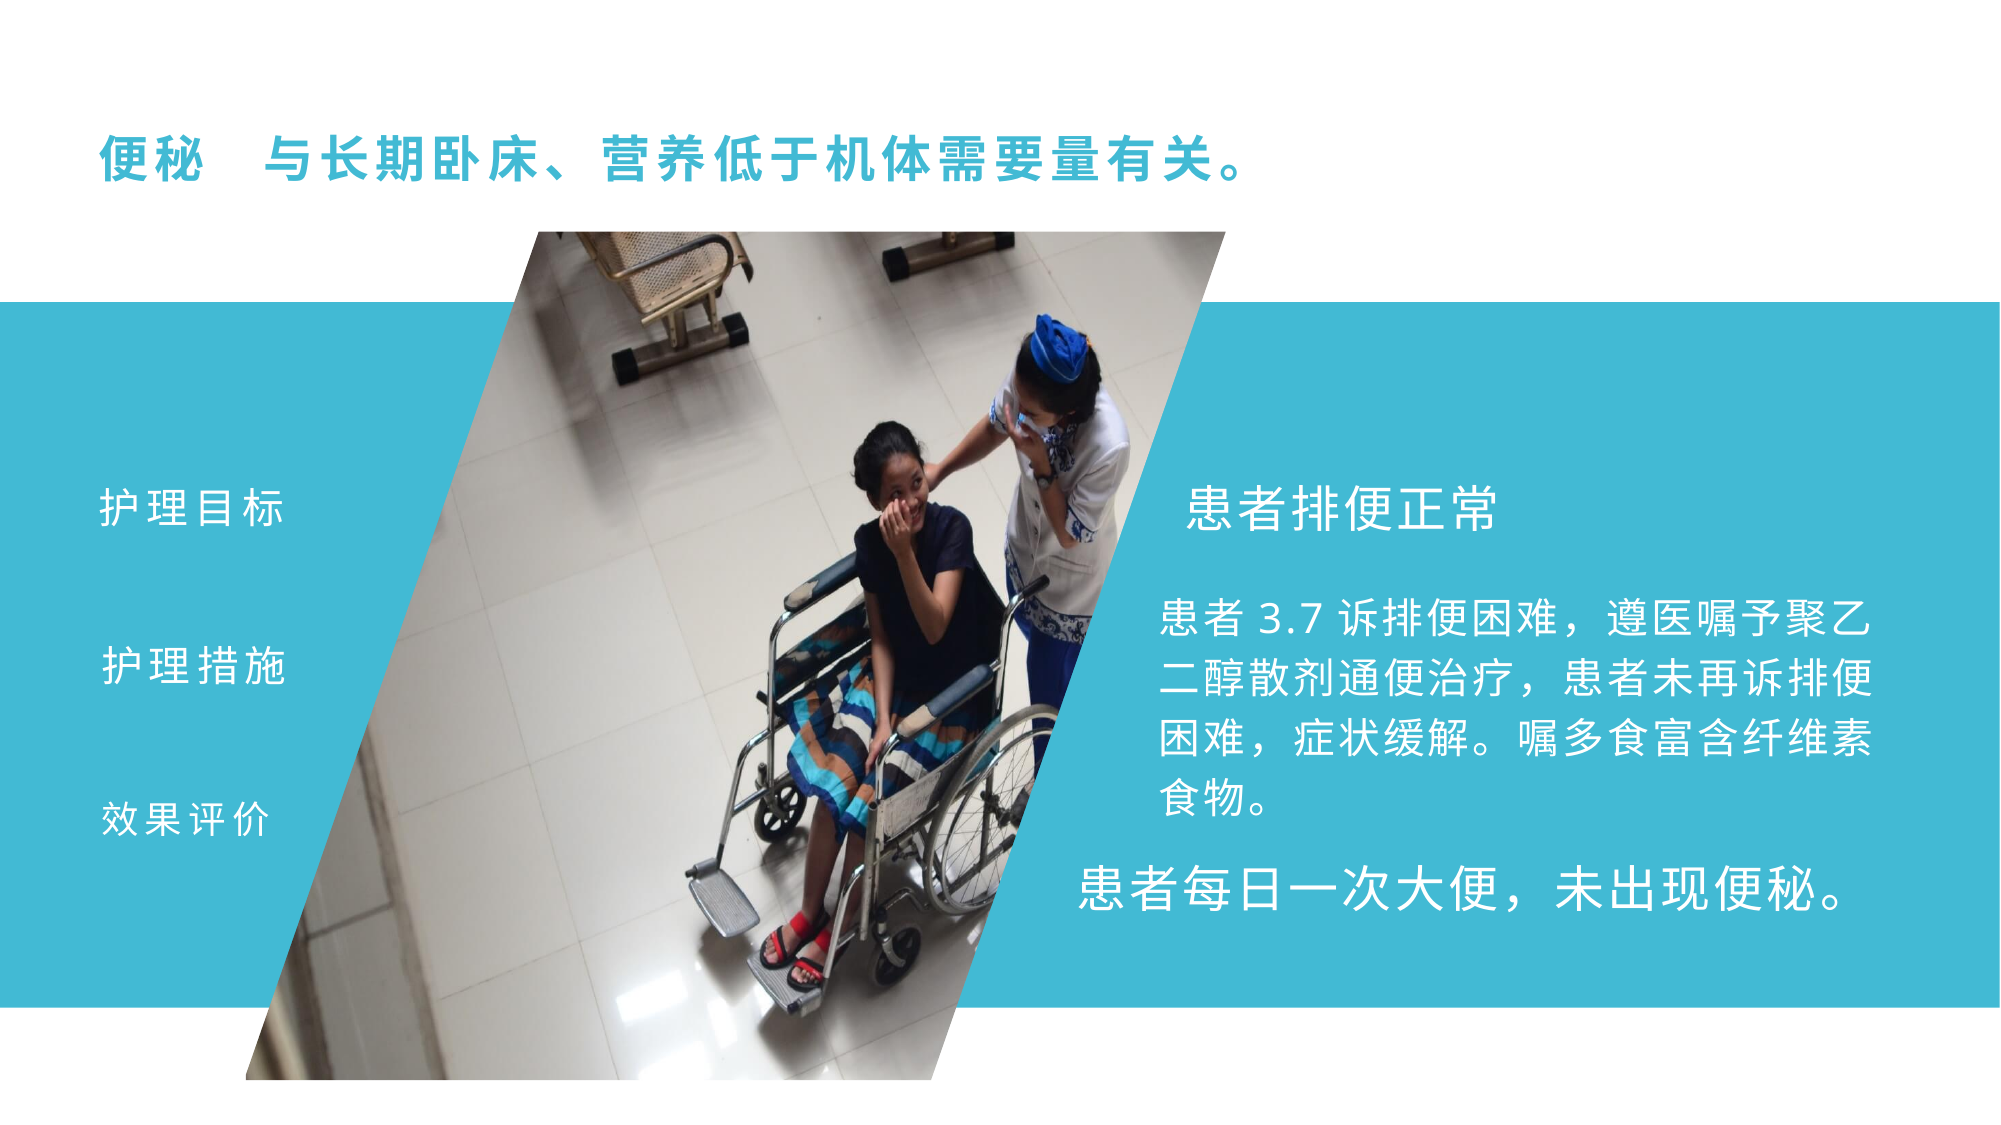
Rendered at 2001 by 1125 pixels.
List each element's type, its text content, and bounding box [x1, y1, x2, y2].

text_box 护理措施 [86, 622, 342, 679]
text_box 护理目标 [83, 463, 339, 521]
text_box 患者3.7诉排便困难，遵医嘱予聚乙二醇散剂通便治疗，患者未再诉排便困难，症状缓解。嘱多食富含纤维素食物。 [1143, 573, 1899, 837]
text_box 效果评价 [86, 779, 342, 837]
text_box [958, 301, 2000, 1009]
text_box 患者排便正常 [1169, 458, 2000, 557]
text_box [244, 230, 1228, 1082]
text_box 便秘 与长期卧床、营养低于机体需要量有关。 [83, 106, 1784, 195]
text_box [0, 301, 513, 1009]
text_box 患者每日一次大便，未出现便秘。 [1061, 837, 1946, 936]
